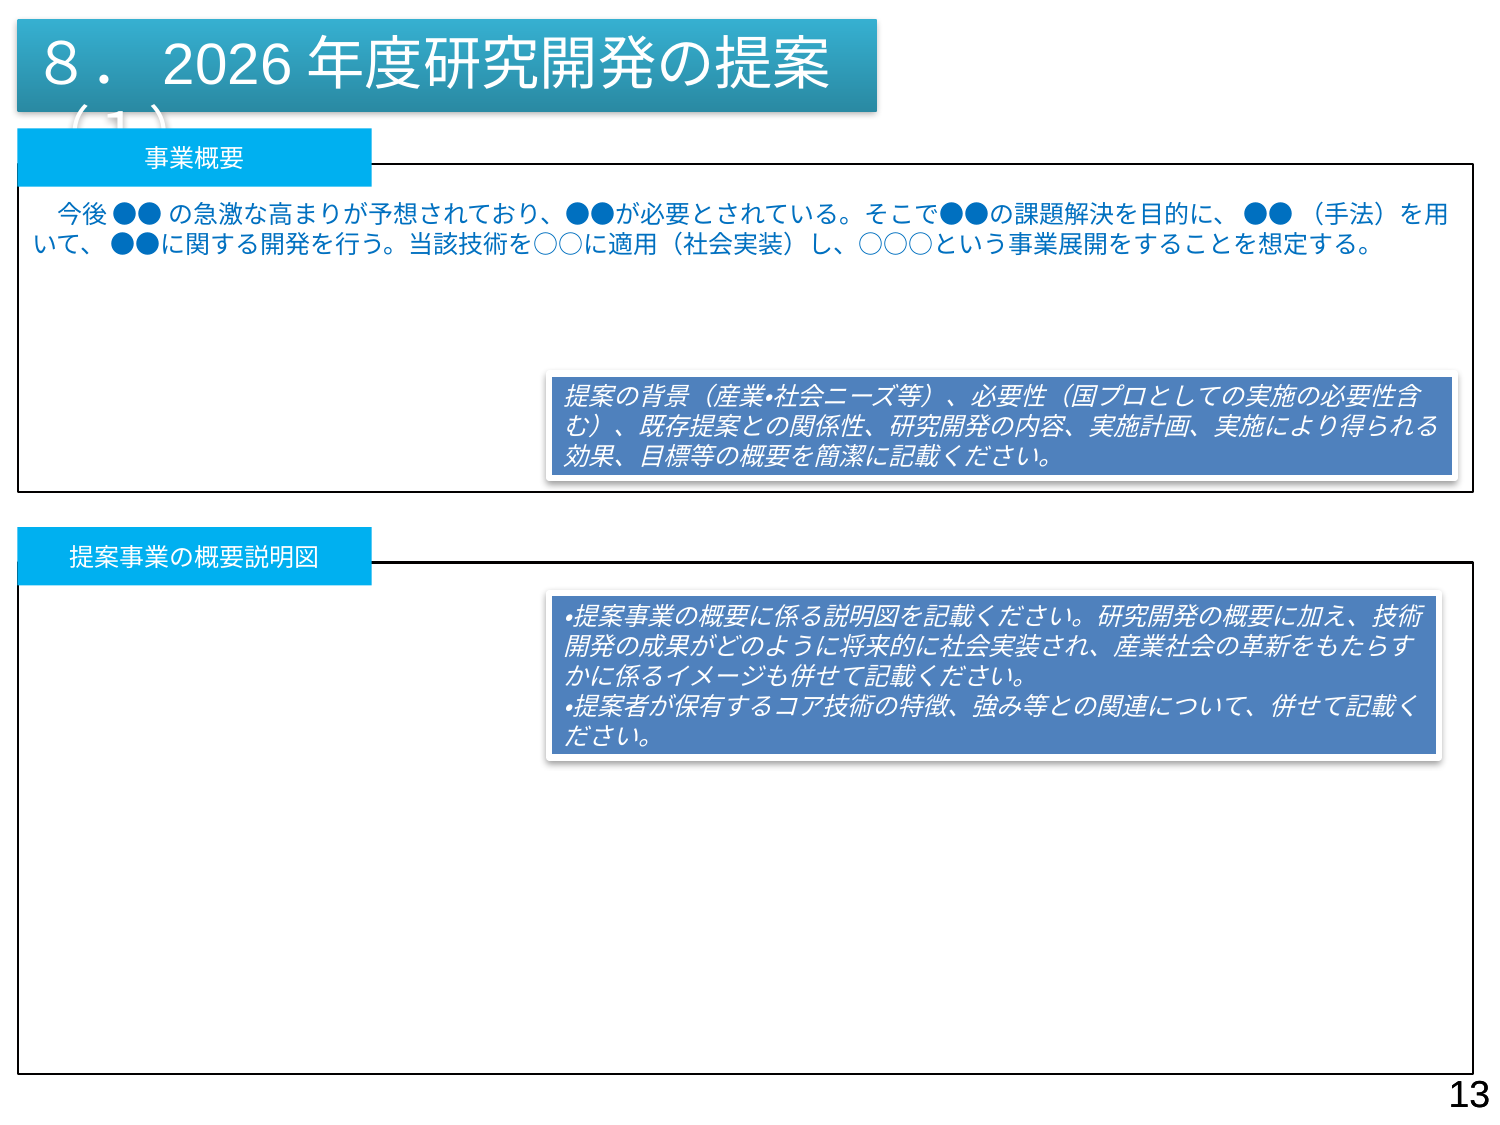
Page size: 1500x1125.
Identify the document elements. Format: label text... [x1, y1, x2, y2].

text_box [16, 162, 1475, 494]
text_box 13 [1402, 1074, 1491, 1112]
text_box 事業概要 [15, 126, 374, 189]
text_box 今後 ●● の急激な高まりが予想されており、●●が必要とされている。そこで●●の課題解決を目的に、 ●● （手法）を用いて、 ●●に関する開発を行う。当該技術を○○に適用（社会実装）し、○○○という事業展開をすることを想定する。 [17, 190, 1473, 266]
text_box 提案事業の概要説明図 [15, 525, 374, 588]
text_box ８．2026年度研究開発の提案（１） [17, 19, 877, 112]
text_box [16, 560, 1475, 1076]
